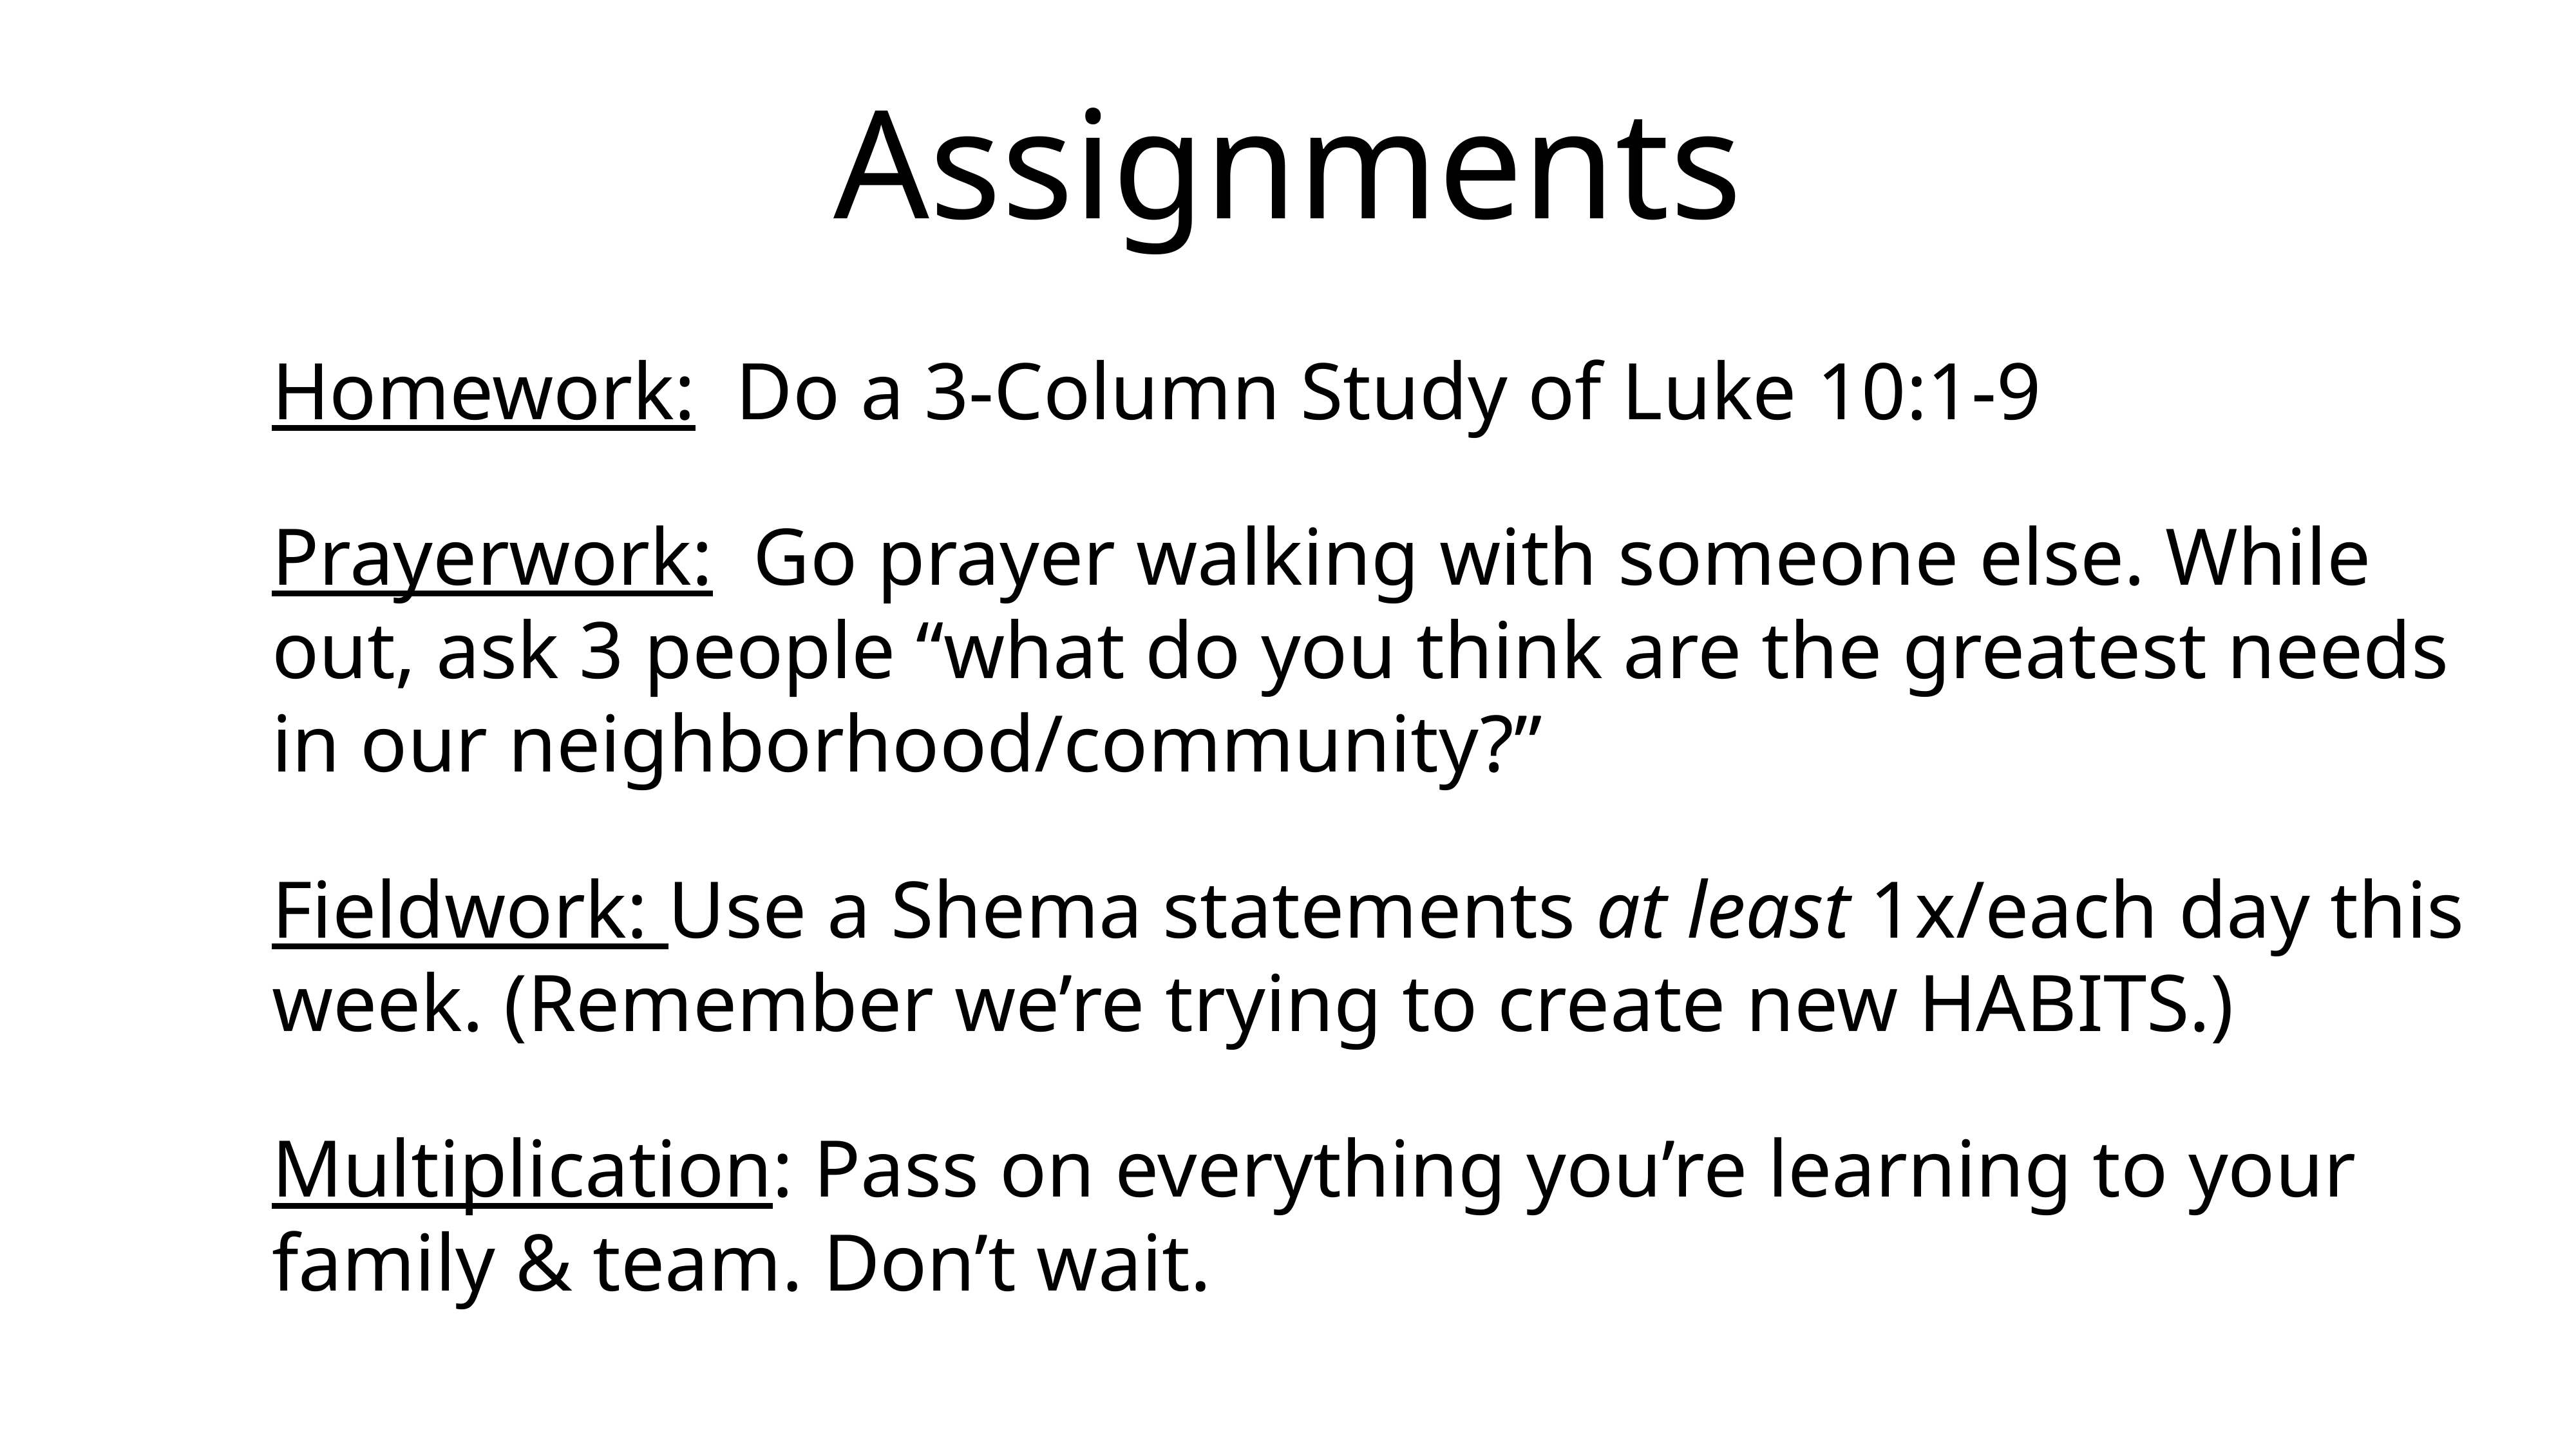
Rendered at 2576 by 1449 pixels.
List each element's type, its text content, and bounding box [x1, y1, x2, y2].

list Homework: Do a 3-Column Study of Luke 10:1-9 Prayerwork: Go prayer walking with someone else. While out, ask 3 people “what do you think are the greatest needs in our neighborhood/community?” Fieldwork: Use a Shema statements at least 1x/each day this week. (Remember we’re trying to create new HABITS.) Multiplication: Pass on everything you’re learning to your family & team. Don’t wait. [178, 332, 2514, 1316]
title Assignments [178, 37, 2398, 279]
